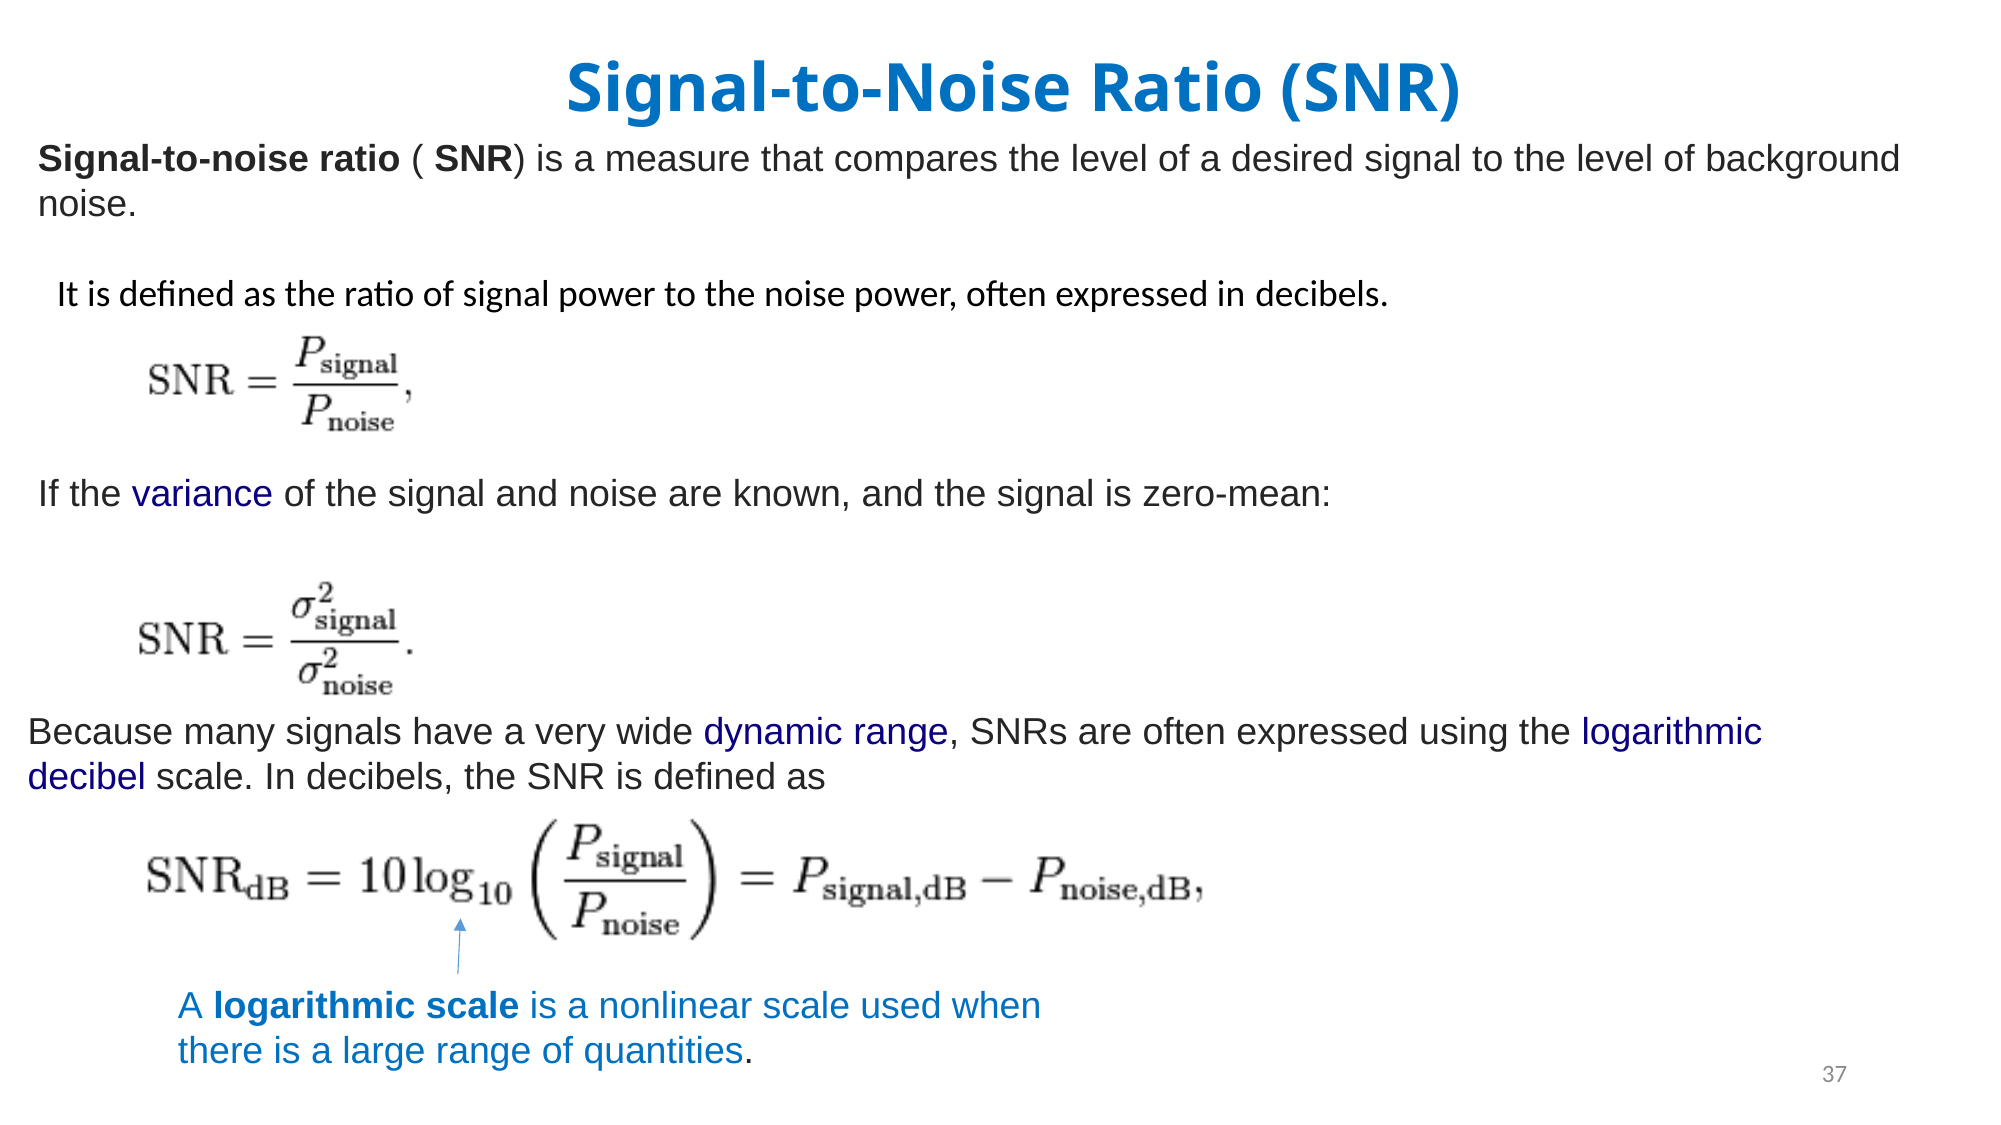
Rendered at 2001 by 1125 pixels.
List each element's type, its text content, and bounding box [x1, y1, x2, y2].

text_box Signal-to-Noise Ratio (SNR) [552, 37, 1495, 133]
text_box Because many signals have a very wide dynamic range, SNRs are often expressed using the logarithmic decibel scale. In decibels, the SNR is defined as [12, 699, 1940, 805]
picture [129, 324, 422, 440]
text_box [457, 918, 461, 975]
text_box If the variance of the signal and noise are known, and the signal is zero-mean: [23, 462, 1656, 522]
picture [129, 578, 422, 711]
text_box Signal-to-noise ratio ( SNR) is a measure that compares the level of a desired signal to the level of background noise. It is defined as the ratio of signal power to the noise power, often expressed in decibels. [23, 126, 1929, 321]
text_box A logarithmic scale is a nonlinear scale used when there is a large range of quantities. [163, 974, 1097, 1079]
slide_number 37 [1412, 1042, 1863, 1103]
picture [129, 805, 1220, 953]
